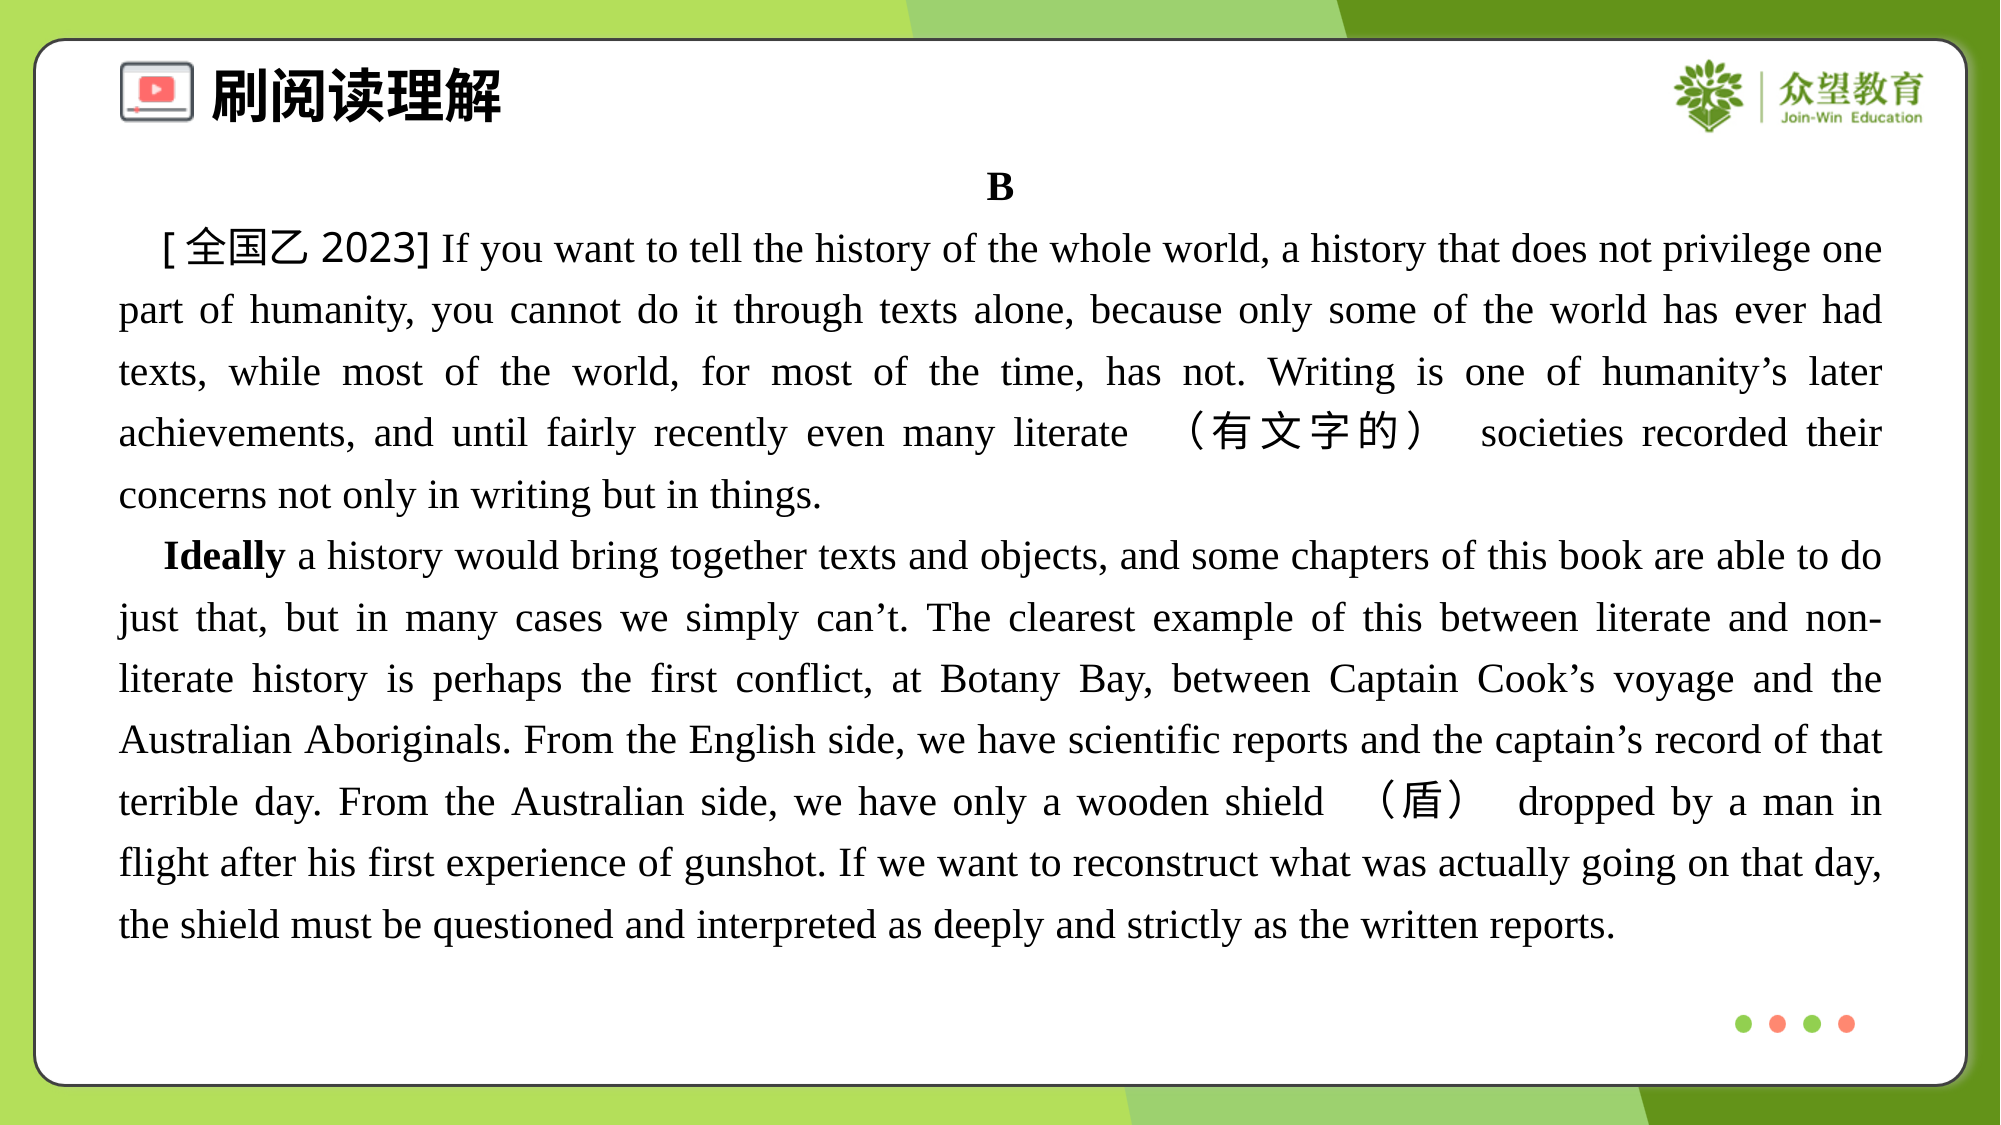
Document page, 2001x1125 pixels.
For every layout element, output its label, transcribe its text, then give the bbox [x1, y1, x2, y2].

text_box B [全国乙2023] If you want to tell the history of the whole world, a history that does not privilege one part of humanity, you cannot do it through texts alone, because only some of the world has ever had texts, while most of the world, for most of the time, has not. Writing is one of humanity’s later achievements, and until fairly recently even many literate （有文字的） societies recorded their concerns not only in writing but in things. Ideally a history would bring together texts and objects, and some chapters of this book are able to do just that, but in many cases we simply can’t. The clearest example of this between literate and non-literate history is perhaps the first conflict, at Botany Bay, between Captain Cook’s voyage and the Australian Aboriginals. From the English side, we have scientific reports and the captain’s record of that terrible day. From the Australian side, we have only a wooden shield （盾） dropped by a man in flight after his first experience of gunshot. If we want to reconstruct what was actually going on that day, the shield must be questioned and interpreted as deeply and strictly as the written reports. [118, 147, 1883, 1009]
picture [0, 0, 2000, 1125]
